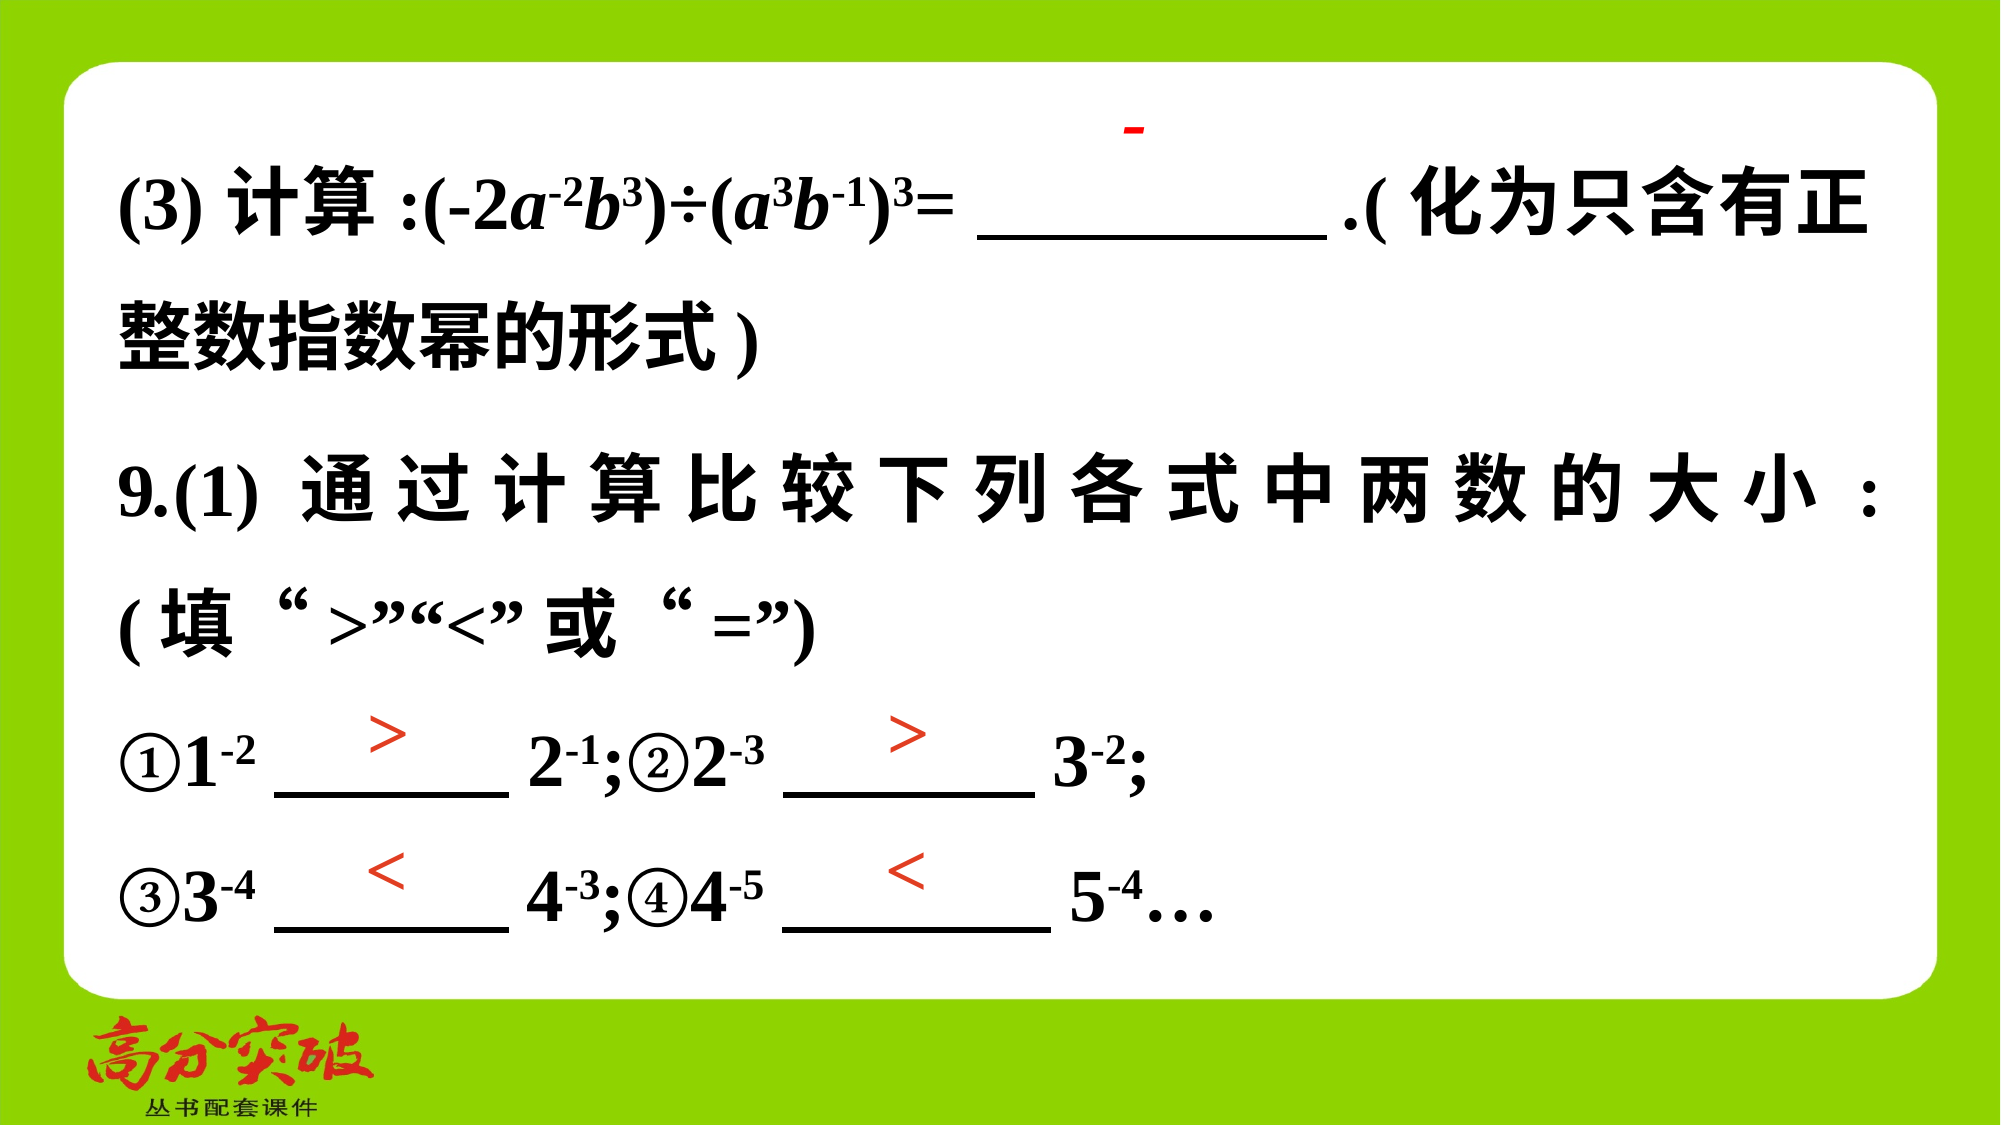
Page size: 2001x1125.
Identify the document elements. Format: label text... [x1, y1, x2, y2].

text_box 9.(1)通过计算比较下列各式中两数的大小:(填“>”“<”或“=”) ①1-2 2-1;②2-3 3-2; ③3-4 4-3;④4-5 5-4… [102, 389, 1898, 945]
picture [0, 0, 2001, 1125]
text_box < [350, 813, 424, 919]
text_box > [870, 677, 943, 783]
text_box > [350, 677, 424, 783]
text_box (3)计算:(-2a-2b3)÷(a3b-1)3= .(化为只含有正整数指数幂的形式) [102, 101, 1886, 387]
text_box < [870, 813, 943, 919]
